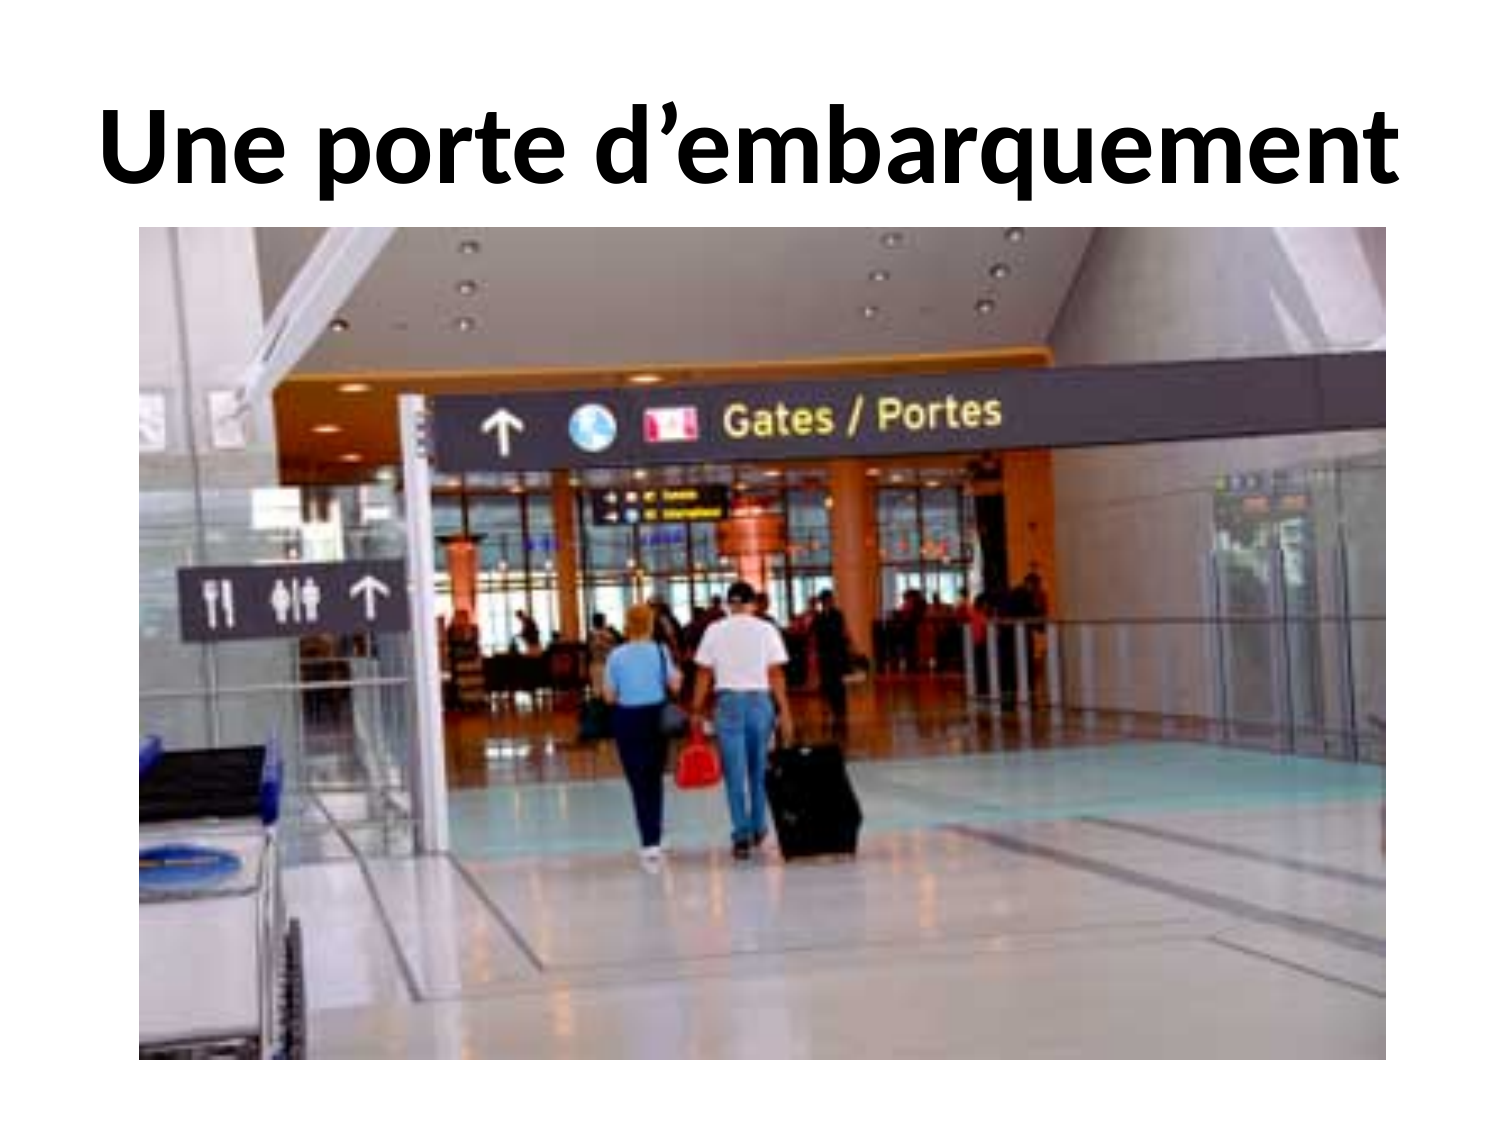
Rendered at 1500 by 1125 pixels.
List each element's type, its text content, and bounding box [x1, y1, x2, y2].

title Une porte d’embarquement [75, 45, 1425, 233]
picture [139, 226, 1386, 1060]
